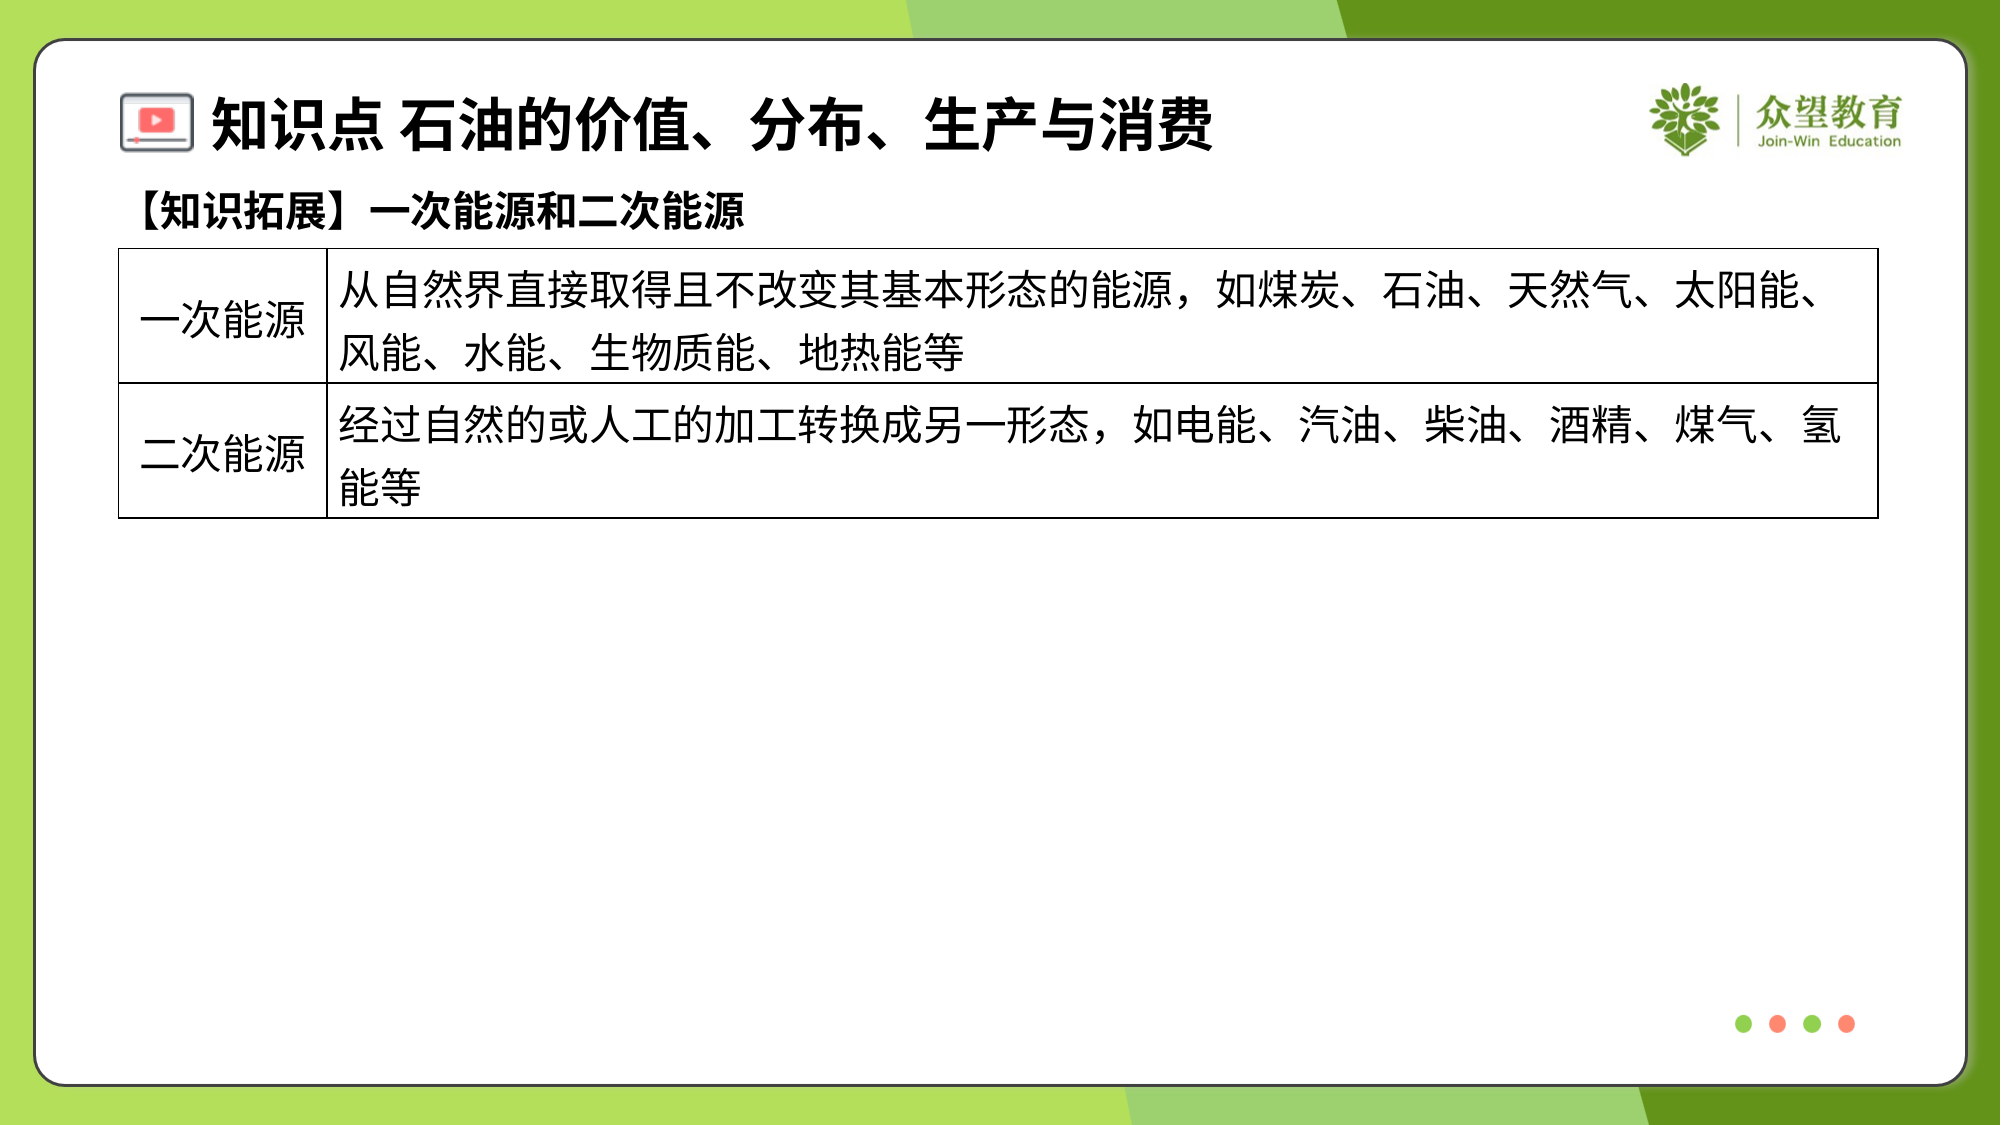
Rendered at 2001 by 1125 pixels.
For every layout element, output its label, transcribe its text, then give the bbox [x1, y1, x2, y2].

text_box 【知识拓展】一次能源和二次能源 [118, 159, 1883, 227]
table_header 一次能源 [119, 249, 326, 382]
table_cell 二次能源 [119, 384, 326, 517]
table_cell 经过自然的或人工的加工转换成另一形态，如电能、汽油、柴油、酒精、煤气、氢 能等 [328, 384, 1877, 517]
picture [0, 0, 2000, 1125]
table_header 从自然界直接取得且不改变其基本形态的能源，如煤炭、石油、天然气、太阳能、 风能、水能、生物质能、地热能等 [328, 249, 1877, 382]
